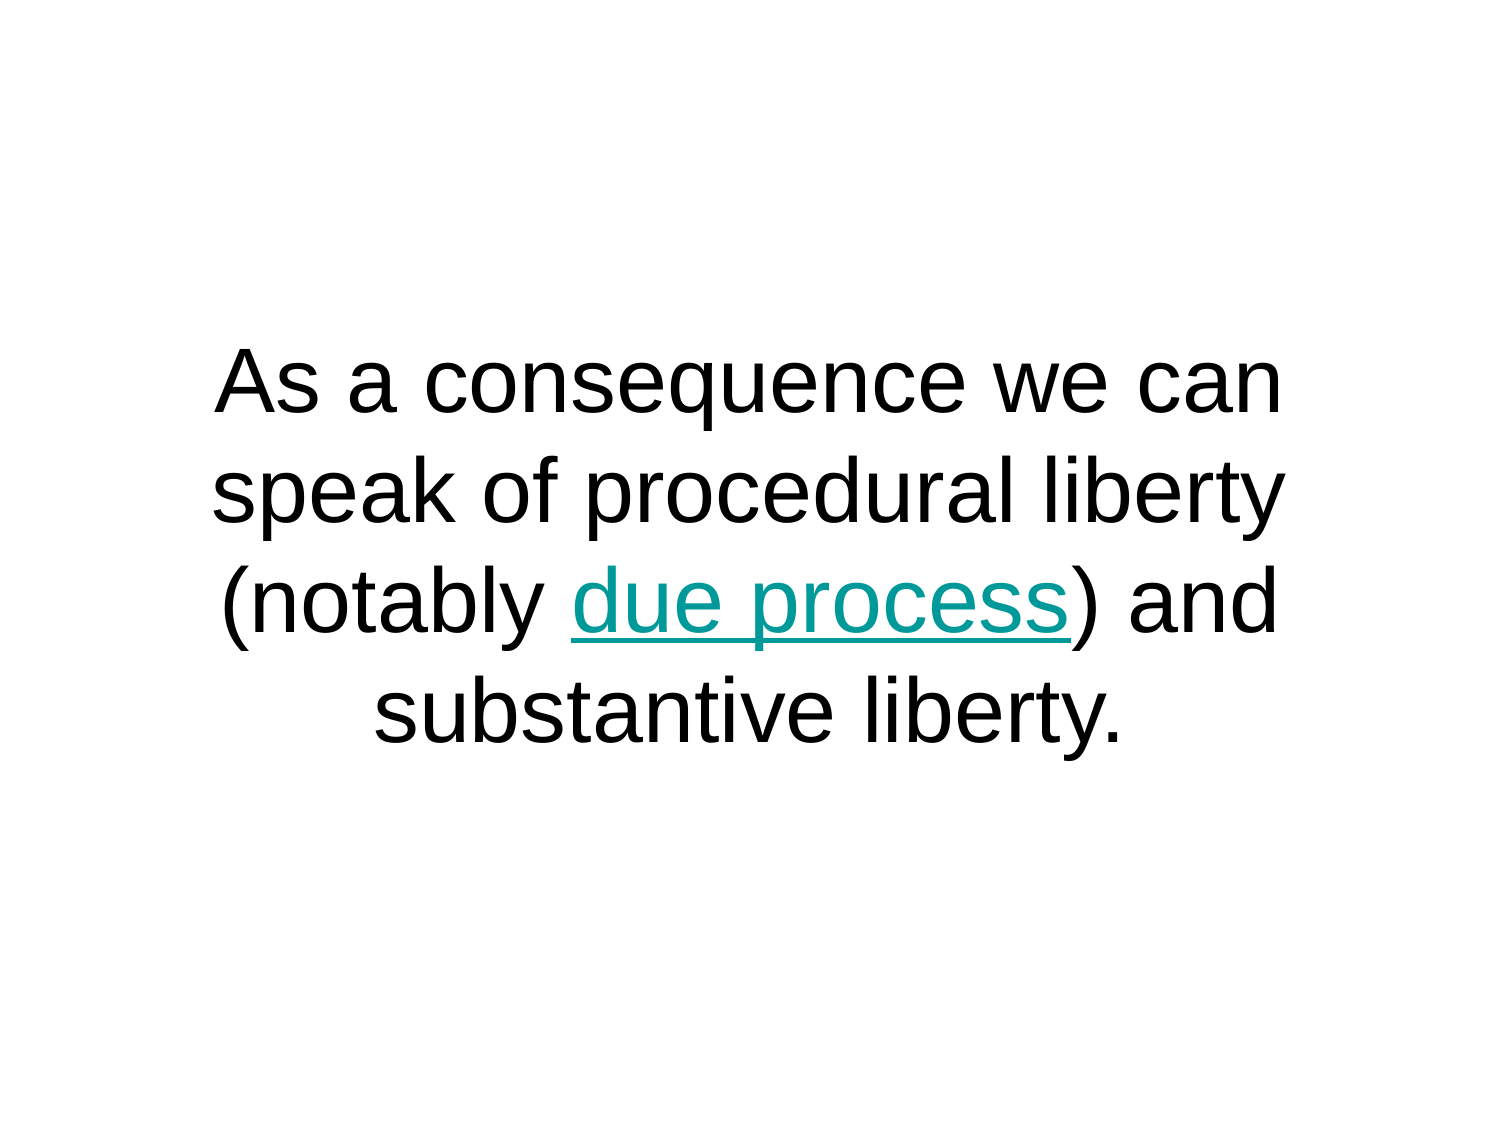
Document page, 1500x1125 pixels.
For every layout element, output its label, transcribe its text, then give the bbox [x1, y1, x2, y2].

title As a consequence we can speak of procedural liberty (notably due process) and substantive liberty. [74, 44, 1426, 1038]
